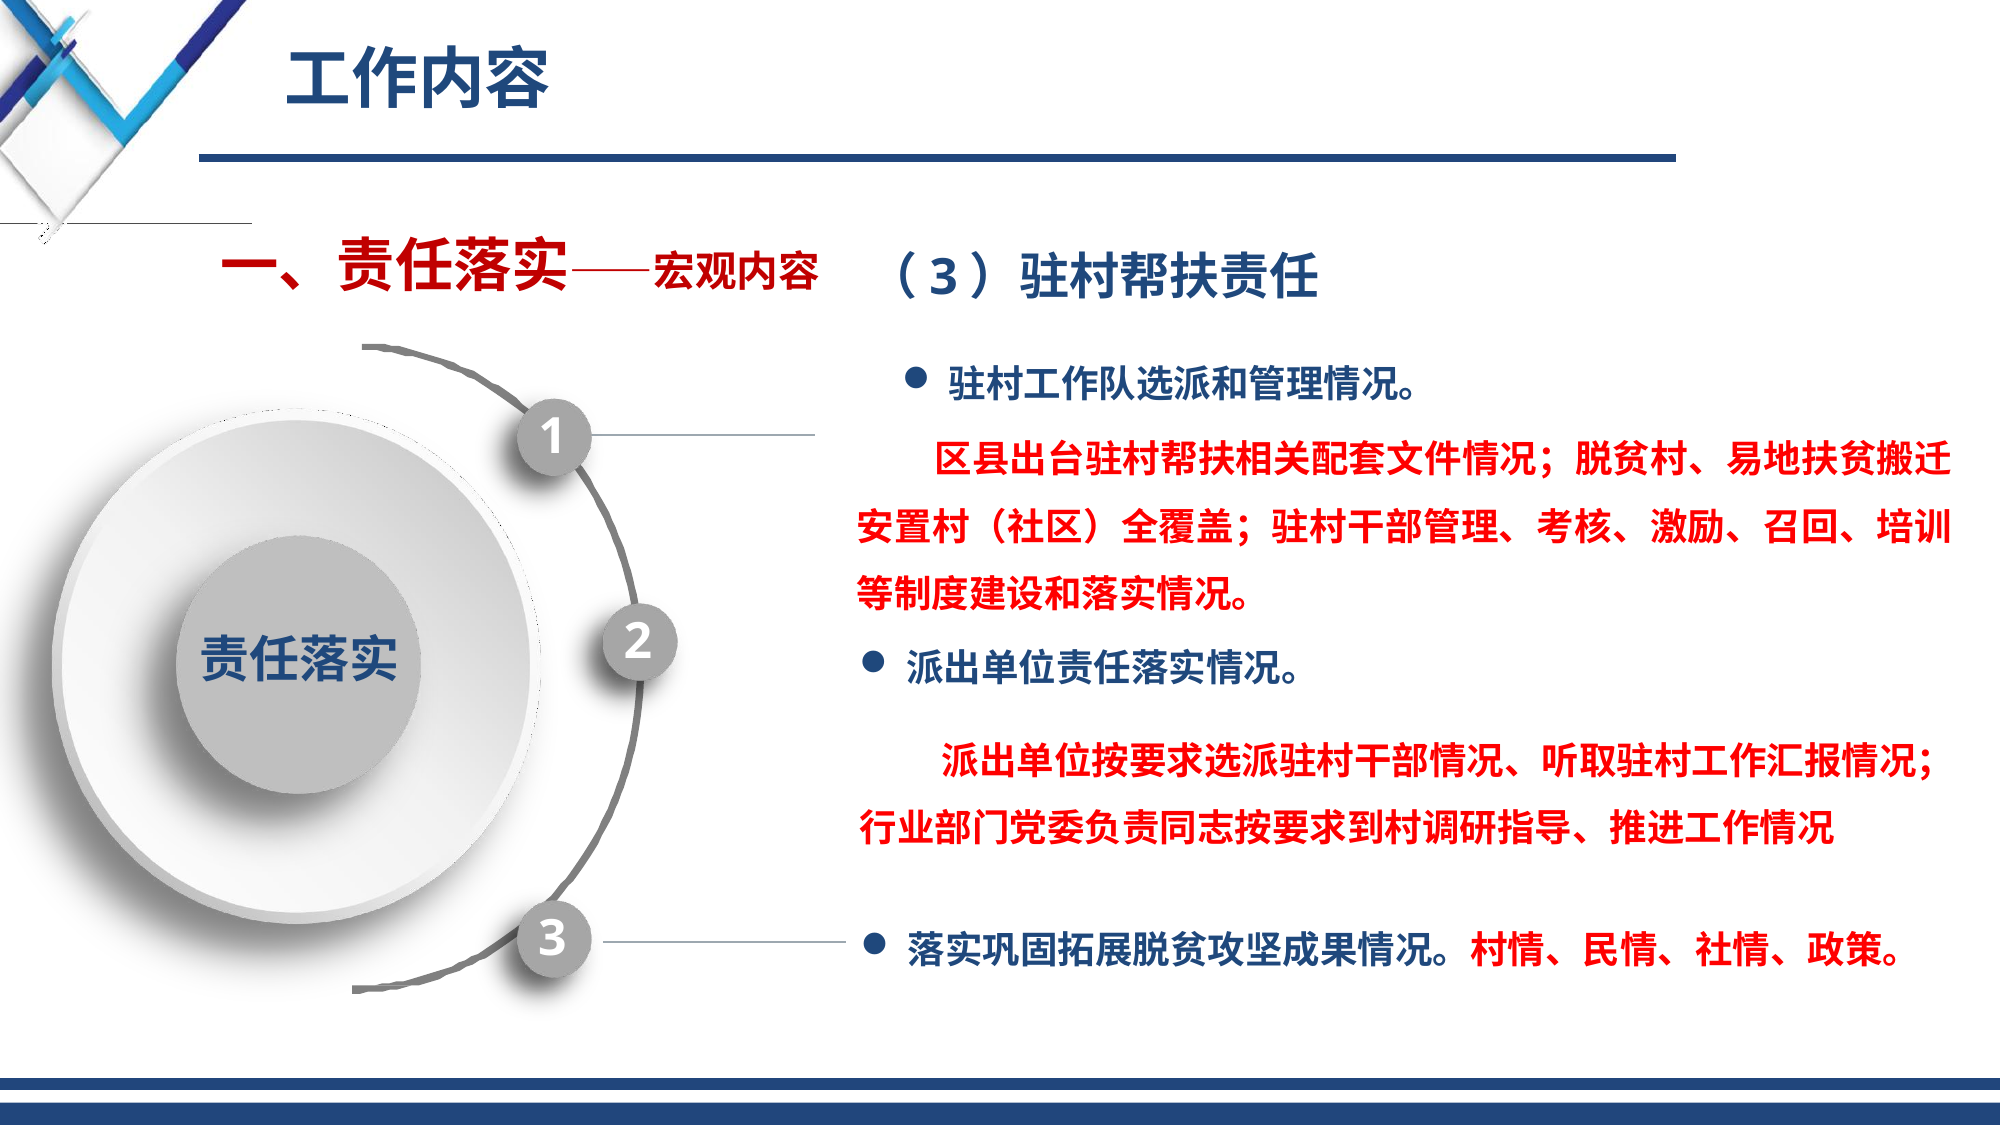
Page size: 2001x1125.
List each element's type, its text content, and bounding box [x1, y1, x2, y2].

text_box [607, 523, 634, 580]
text_box [361, 343, 479, 374]
text_box 派出单位按要求选派驻村干部情况、听取驻村工作汇报情况； 行业部门党委负责同志按要求到村调研指导、推进工作情况 [857, 712, 1957, 850]
text_box 一、责任落实——宏观内容 [218, 226, 823, 299]
text_box 责任落实 [197, 625, 402, 688]
text_box 3 [536, 903, 572, 966]
text_box 驻村工作队选派和管理情况。 [900, 335, 1557, 405]
text_box [0, 1102, 2000, 1125]
text_box [575, 733, 639, 877]
text_box [575, 375, 614, 528]
text_box [575, 580, 700, 733]
text_box 2 [621, 606, 817, 669]
text_box 区县出台驻村帮扶相关配套文件情况；脱贫村、易地扶贫搬迁 安置村（社区）全覆盖；驻村干部管理、考核、激励、召回、培训 等制度建设和落实情况。 派出单位责任落实情况。 [854, 410, 1954, 690]
text_box （3）驻村帮扶责任 [644, 242, 1625, 305]
text_box 落实巩固拓展脱贫攻坚成果情况。村情、民情、社情、政策。 [858, 923, 1923, 971]
picture [0, 0, 252, 245]
text_box [82, 501, 455, 887]
text_box [464, 877, 614, 1030]
title 工作内容 [282, 33, 554, 224]
text_box [0, 374, 575, 1017]
